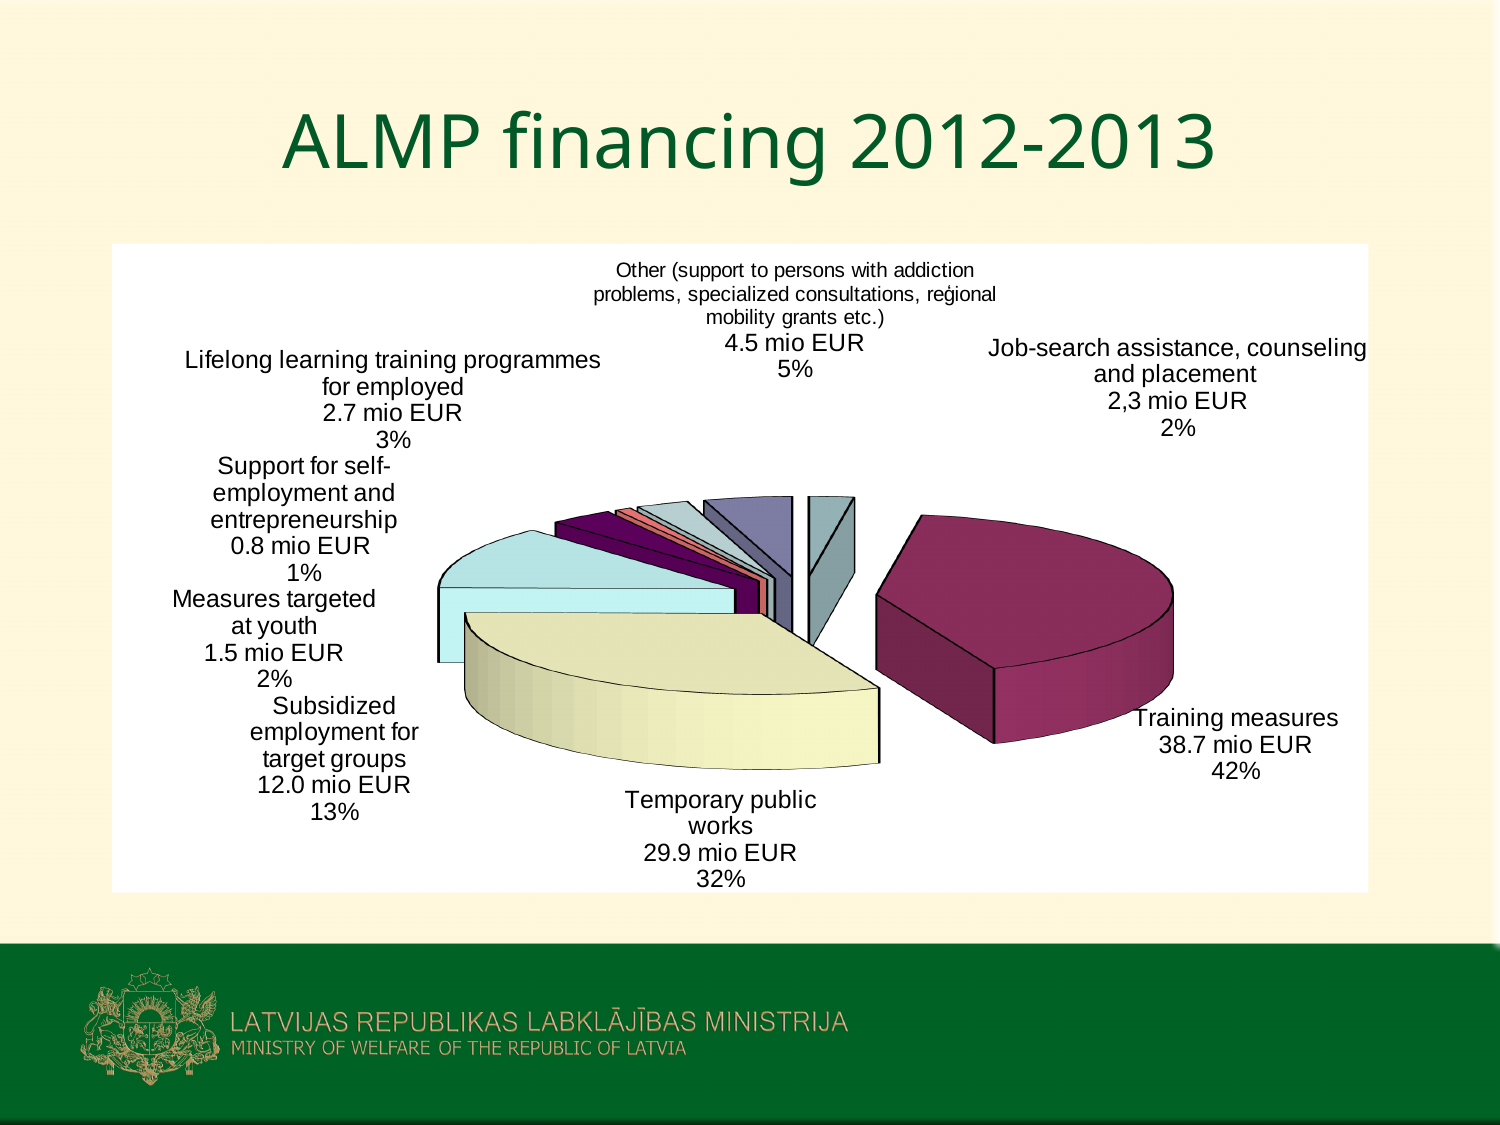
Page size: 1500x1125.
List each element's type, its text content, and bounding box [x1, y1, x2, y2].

chart [111, 243, 1378, 893]
picture [0, 0, 1500, 1125]
title ALMP financing 2012-2013 [74, 44, 1426, 233]
